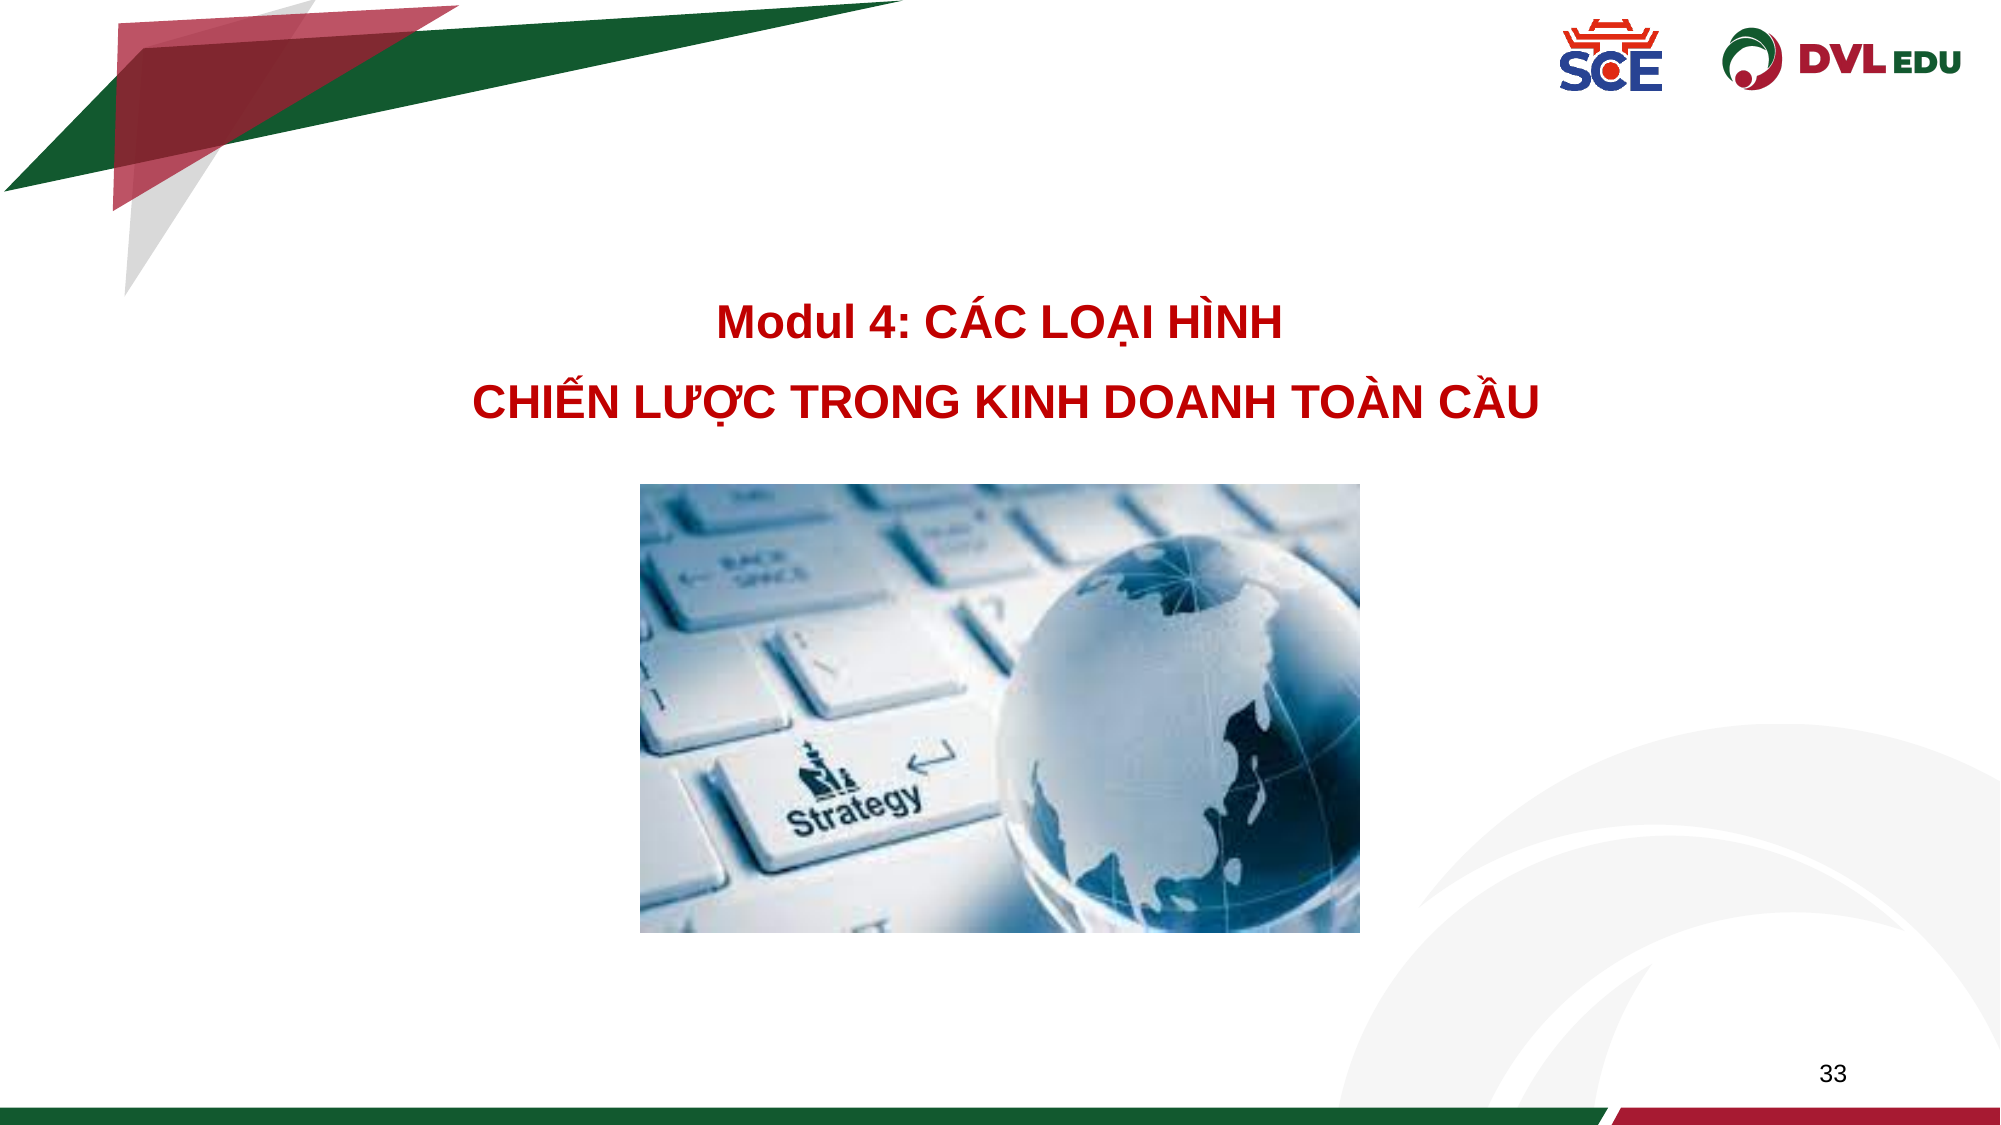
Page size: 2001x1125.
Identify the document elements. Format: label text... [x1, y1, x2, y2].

picture [1722, 27, 1961, 91]
picture [1559, 19, 1667, 91]
picture [640, 484, 1360, 933]
text_box 33 [1412, 1042, 1863, 1103]
text_box Modul 4: CÁC LOẠI HÌNH CHIẾN LƯỢC TRONG KINH DOANH TOÀN CẦU [411, 283, 1603, 528]
